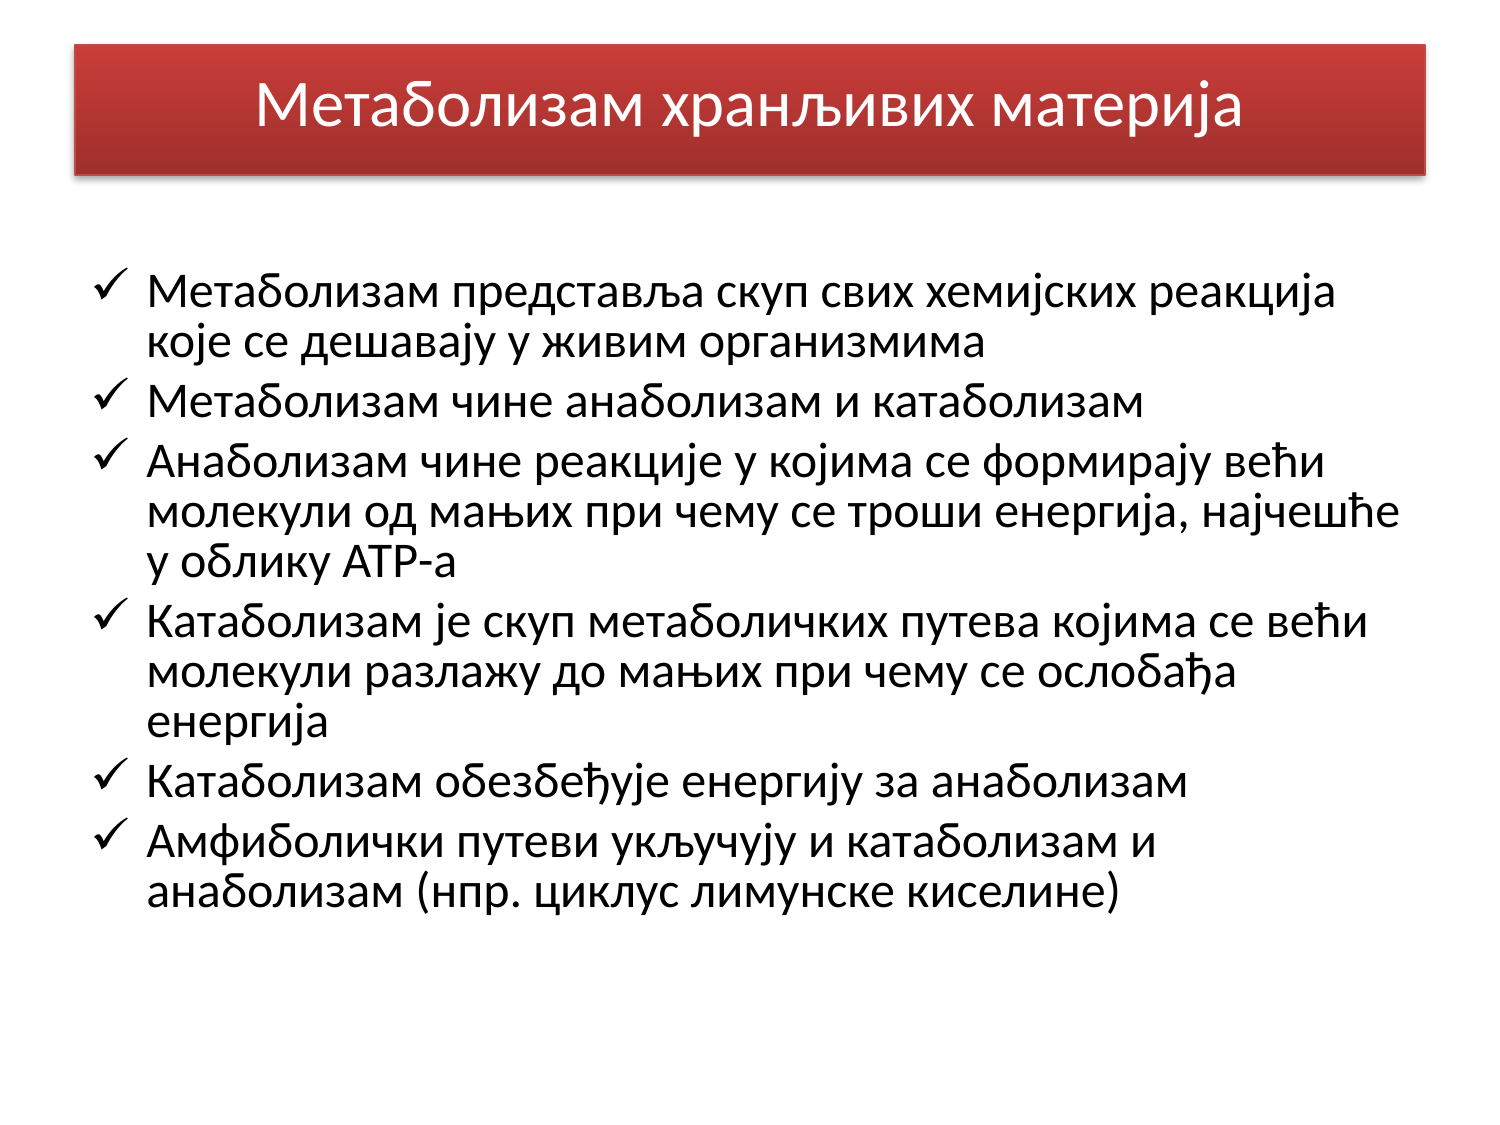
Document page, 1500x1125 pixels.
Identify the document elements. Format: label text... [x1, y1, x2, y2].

title Метаболизам хранљивих материја [74, 44, 1426, 176]
list Метаболизам представља скуп свих хемијских реакција које се дешавају у живим организмима Метаболизам чине анаболизам и катаболизам Анаболизам чине реакције у којима се формирају већи молекули од мањих при чему се троши енергија, најчешће у облику АТР-а Катаболизам је скуп метаболичких путева којима се већи молекули разлажу до мањих при чему се ослобађа енергија Катаболизам обезбеђује енергију за анаболизам Амфиболички путеви укључују и катаболизам и анаболизам (нпр. циклус лимунске киселине) [75, 262, 1425, 1005]
